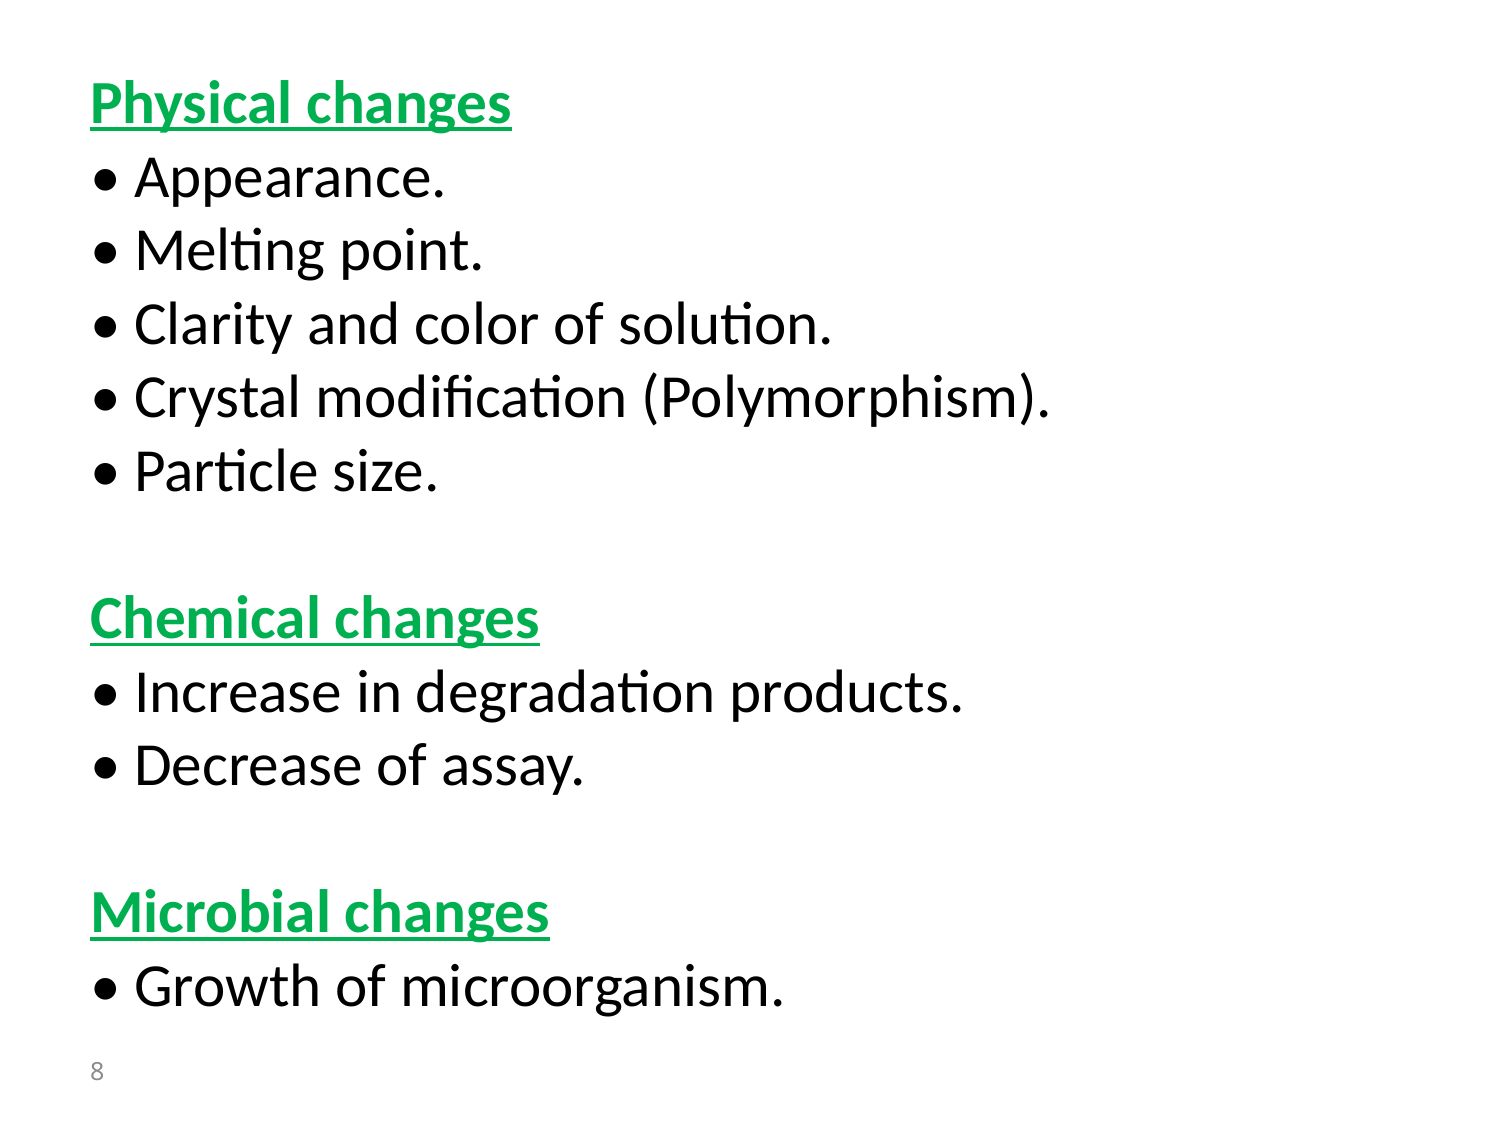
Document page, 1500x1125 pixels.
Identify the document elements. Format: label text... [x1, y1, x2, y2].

slide_number 8 [75, 1042, 425, 1103]
list Physical changes • Appearance. • Melting point. • Clarity and color of solution. • Crystal modification (Polymorphism). • Particle size. Chemical changes • Increase in degradation products. • Decrease of assay. Microbial changes • Growth of microorganism. [75, 54, 1425, 1035]
